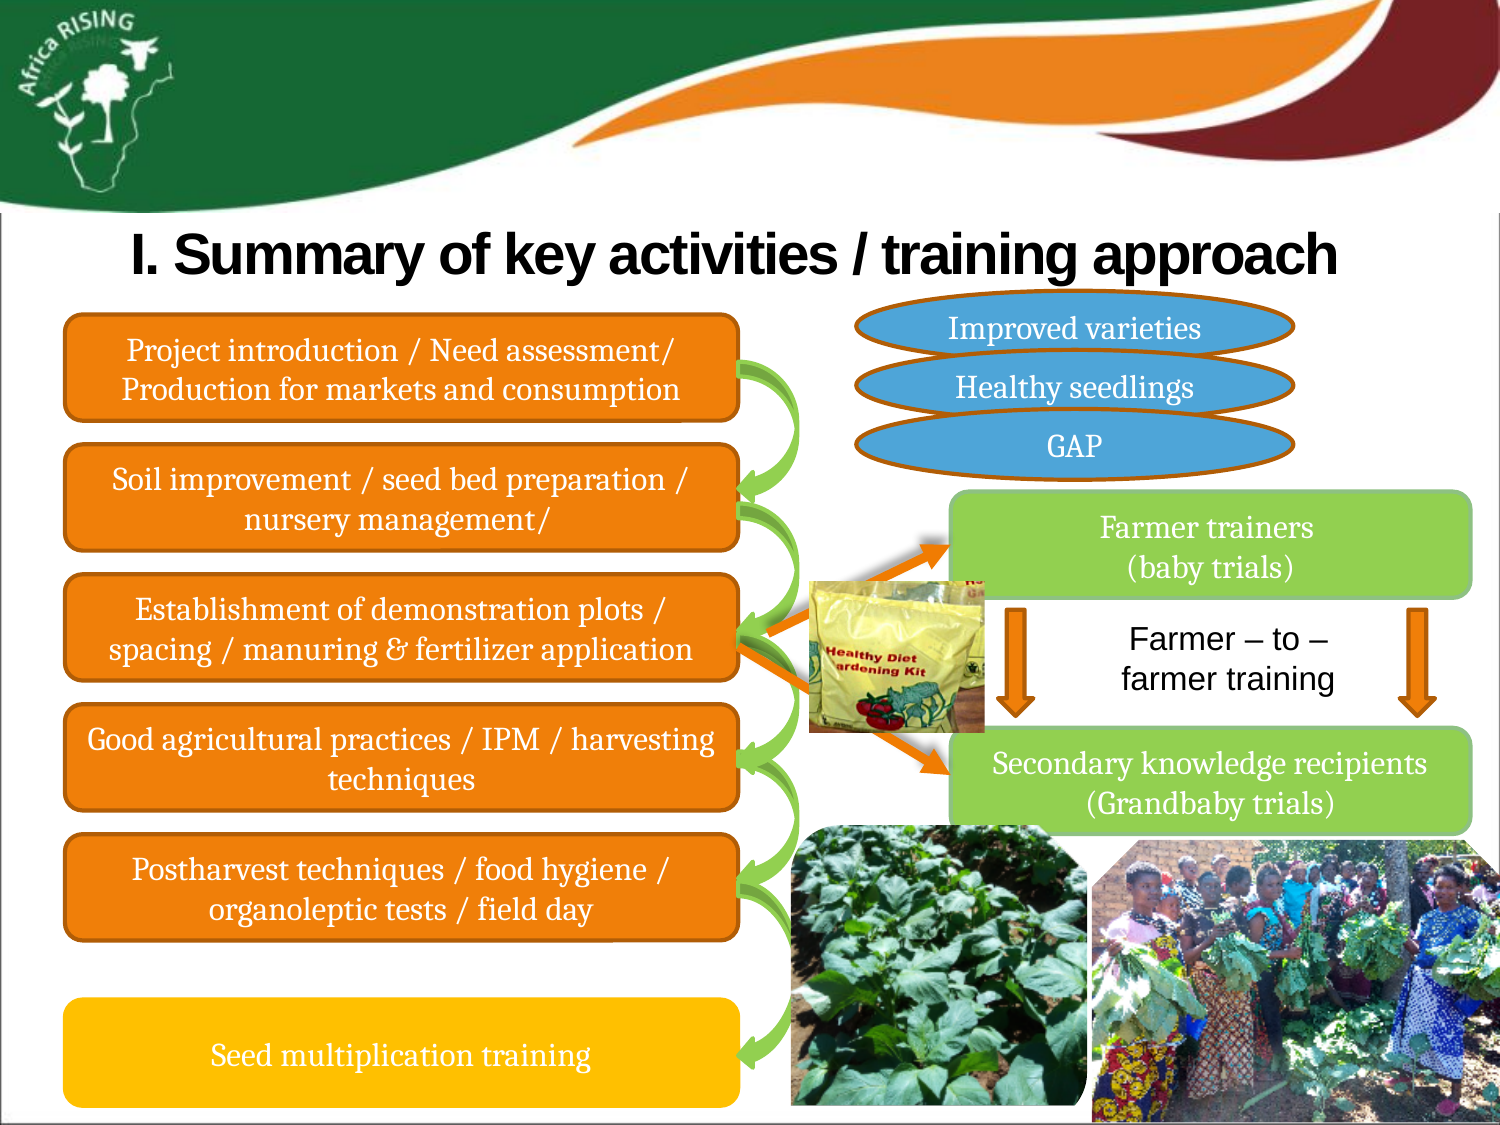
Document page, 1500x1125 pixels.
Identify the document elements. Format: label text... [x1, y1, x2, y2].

text_box [736, 501, 794, 537]
text_box Farmer trainers (baby trials) [948, 489, 1473, 600]
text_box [737, 544, 952, 642]
picture [0, 0, 1500, 1125]
text_box [736, 879, 787, 938]
text_box Soil improvement / seed bed preparation / nursery management/ [62, 442, 741, 553]
text_box Good agricultural practices / IPM / harvesting techniques [62, 702, 741, 813]
text_box Secondary knowledge recipients (Grandbaby trials) [948, 725, 1473, 832]
text_box [736, 840, 787, 884]
text_box [776, 783, 800, 818]
text_box Farmer – to – farmer training [1068, 609, 1388, 705]
text_box Project introduction / Need assessment/ Production for markets and consumption [62, 312, 741, 423]
text_box Seed multiplication training [62, 997, 741, 1108]
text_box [737, 646, 952, 776]
text_box [736, 359, 800, 503]
text_box [736, 1006, 787, 1070]
text_box [1397, 607, 1437, 719]
text_box I. Summary of key activities / training approach [64, 138, 1407, 291]
text_box [996, 607, 1036, 719]
text_box Postharvest techniques / food hygiene / organoleptic tests / field day [62, 832, 741, 943]
text_box Establishment of demonstration plots / spacing / manuring & fertilizer application [62, 572, 734, 683]
text_box Healthy seedlings [854, 347, 1296, 415]
text_box GAP [854, 406, 1296, 482]
text_box Improved varieties [854, 288, 1296, 356]
